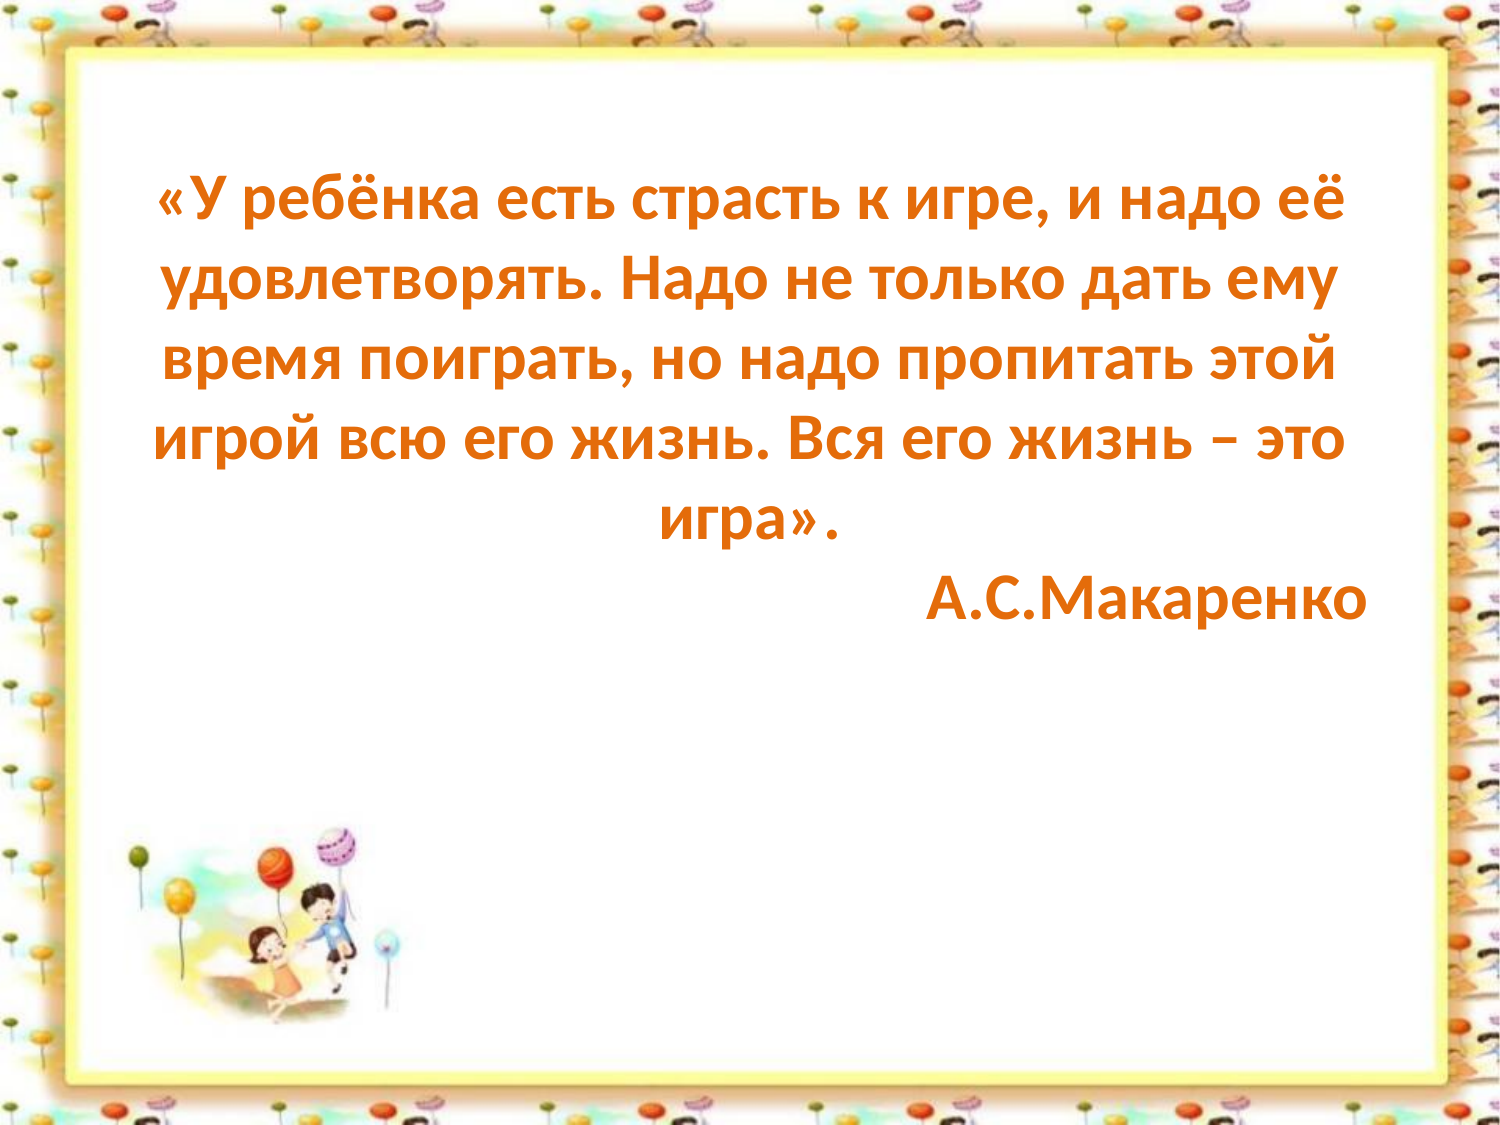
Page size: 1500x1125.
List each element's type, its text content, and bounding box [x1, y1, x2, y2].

picture [0, 0, 1500, 1125]
title «У ребёнка есть страсть к игре, и надо её удовлетворять. Надо не только дать ему время поиграть, но надо пропитать этой игрой всю его жизнь. Вся его жизнь – это игра». А.С.Макаренко [112, 152, 1388, 634]
